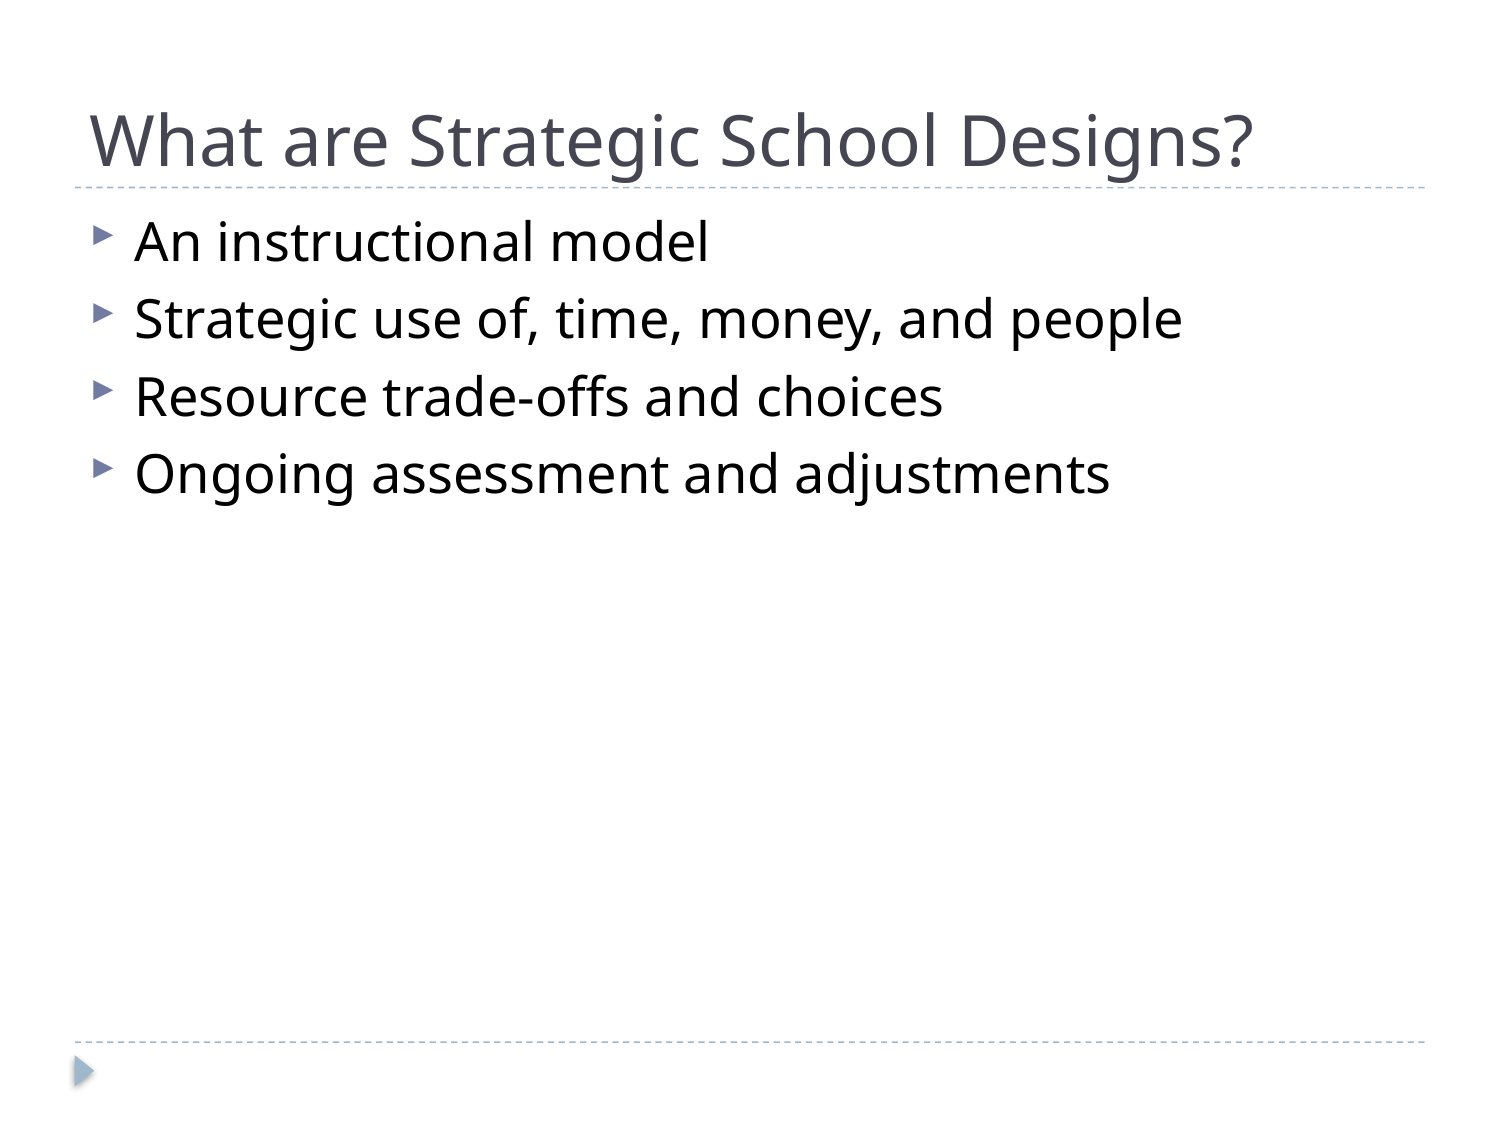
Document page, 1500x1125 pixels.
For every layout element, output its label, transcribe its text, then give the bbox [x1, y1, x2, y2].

list An instructional model Strategic use of, time, money, and people Resource trade-offs and choices Ongoing assessment and adjustments [75, 200, 1425, 1006]
title What are Strategic School Designs? [75, 24, 1425, 188]
